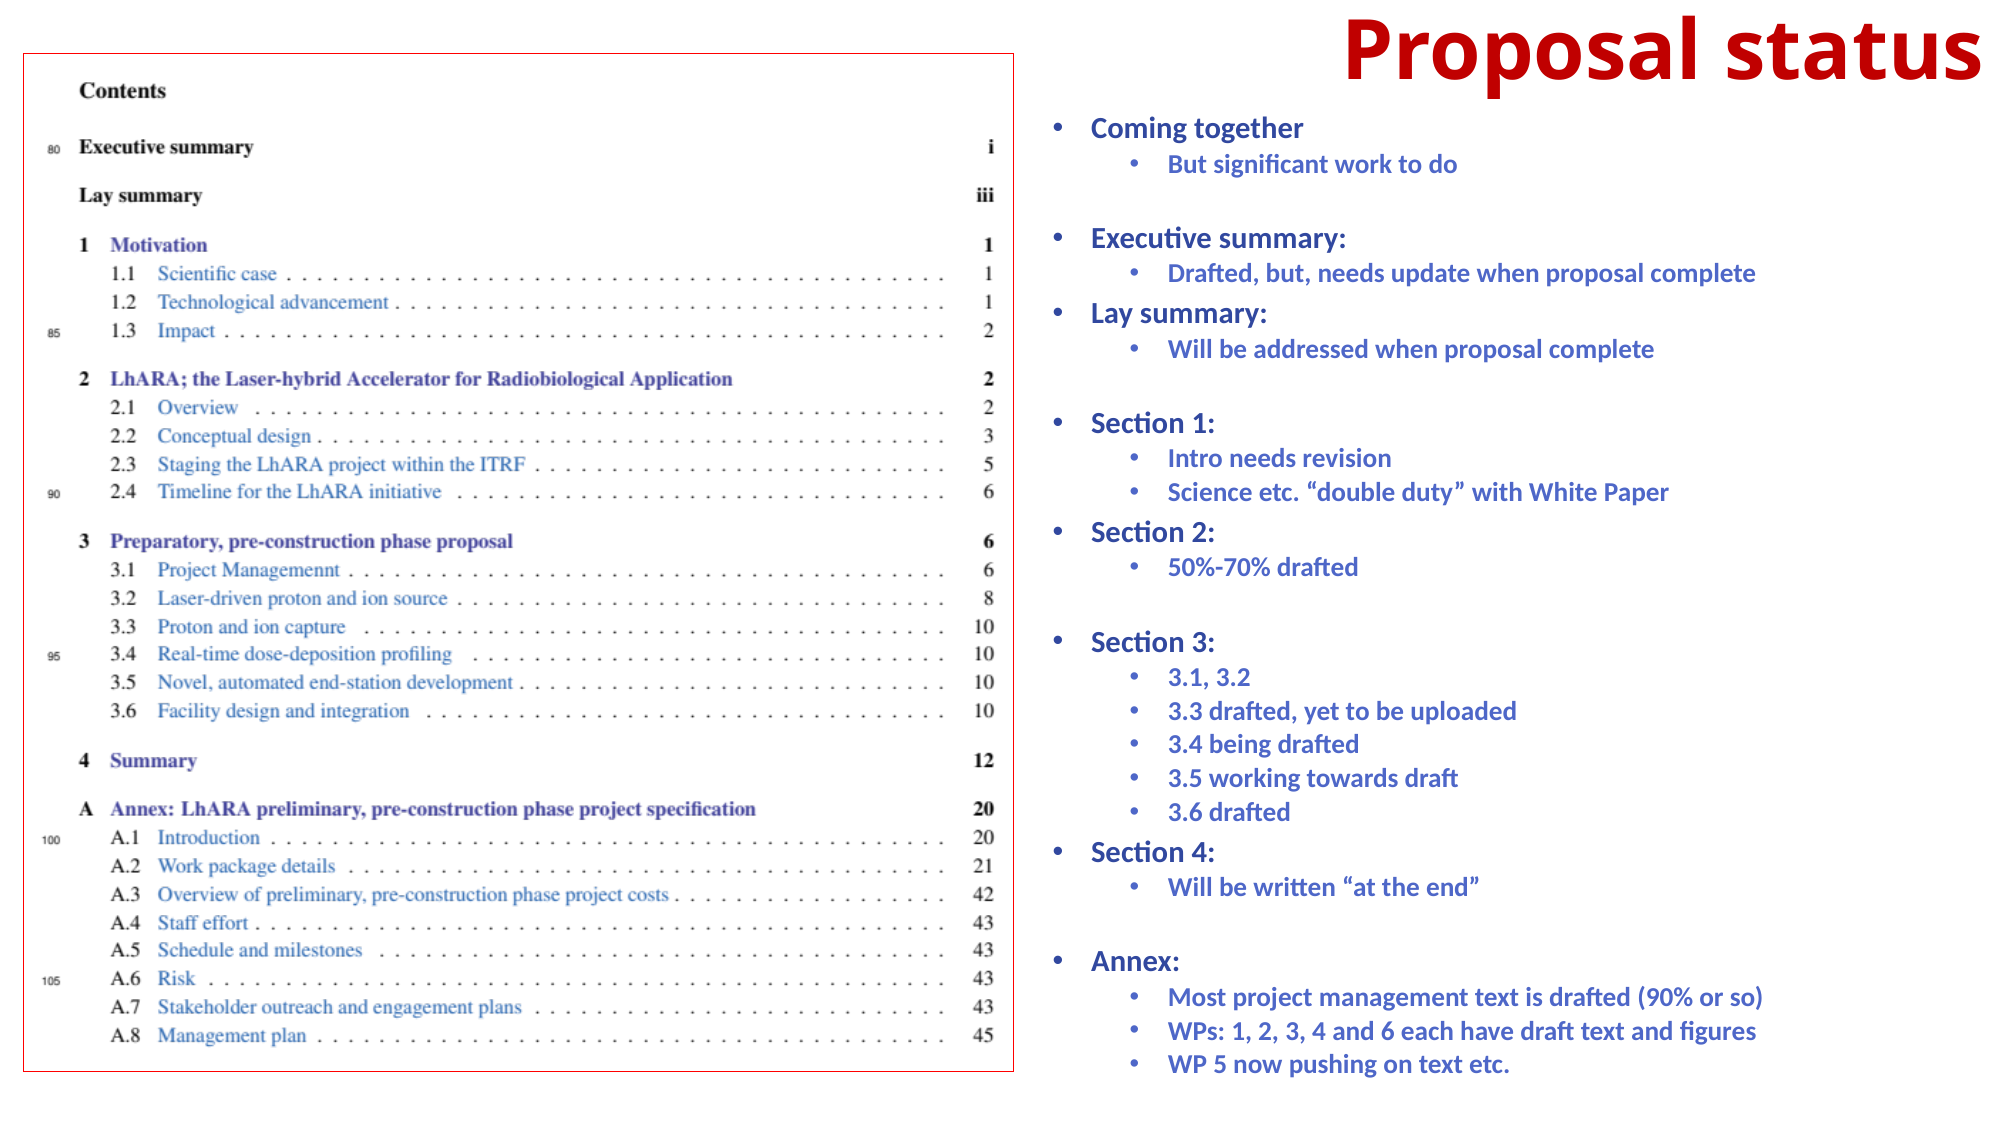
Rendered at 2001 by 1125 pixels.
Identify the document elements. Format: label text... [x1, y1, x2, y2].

picture [23, 53, 1014, 1072]
list Coming together But significant work to do Executive summary: Drafted, but, needs update when proposal complete Lay summary: Will be addressed when proposal complete Section 1: Intro needs revision Science etc. “double duty” with White Paper Section 2: 50%-70% drafted Section 3: 3.1, 3.2 3.3 drafted, yet to be uploaded 3.4 being drafted 3.5 working towards draft 3.6 drafted Section 4: Will be written “at the end” Annex: Most project management text is drafted (90% or so) WPs: 1, 2, 3, 4 and 6 each have draft text and figures WP 5 now pushing on text etc. [1037, 104, 2000, 1092]
title Proposal status [0, 0, 2000, 105]
